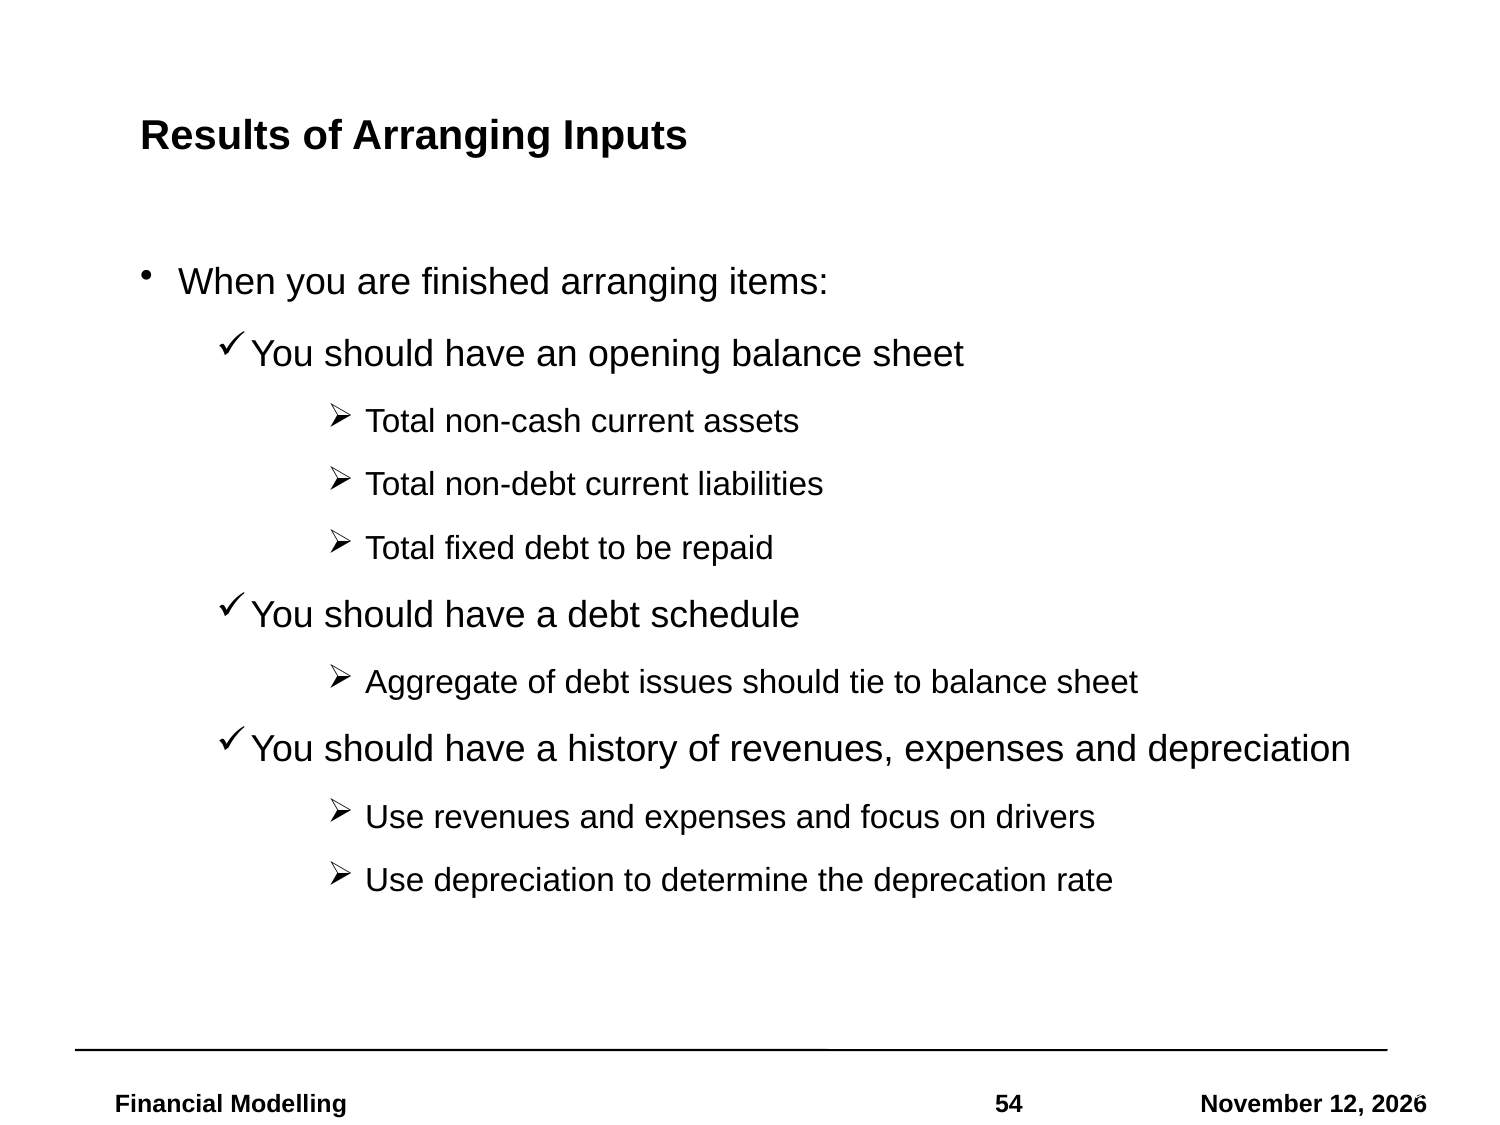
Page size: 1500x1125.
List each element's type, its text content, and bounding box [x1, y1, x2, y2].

title Results of Arranging Inputs [124, 99, 1413, 226]
list When you are finished arranging items: You should have an opening balance sheet Total non-cash current assets Total non-debt current liabilities Total fixed debt to be repaid You should have a debt schedule Aggregate of debt issues should tie to balance sheet You should have a history of revenues, expenses and depreciation Use revenues and expenses and focus on drivers Use depreciation to determine the deprecation rate [124, 249, 1413, 1001]
